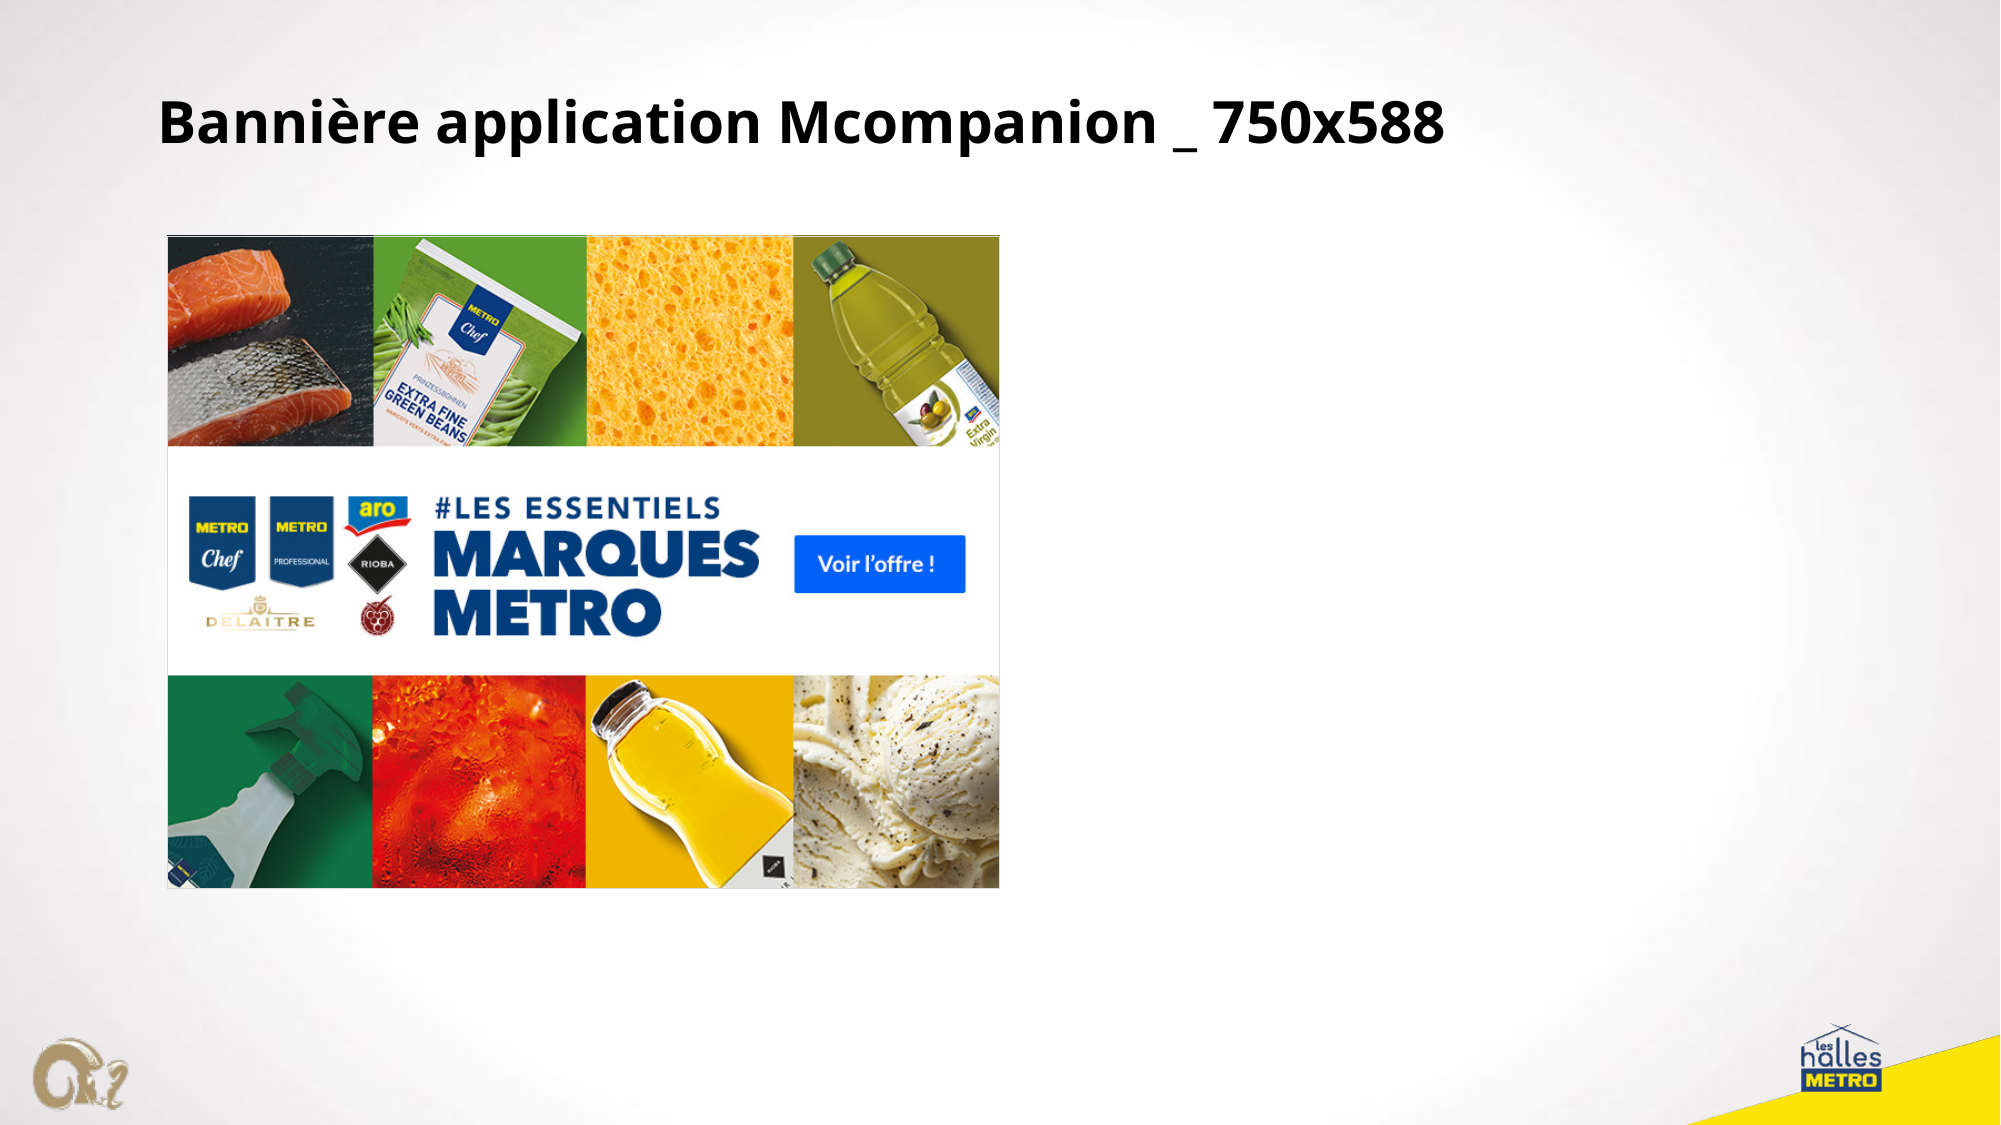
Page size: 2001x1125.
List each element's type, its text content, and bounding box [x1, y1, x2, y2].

picture [0, 0, 2001, 1125]
text_box Bannière application Mcompanion _ 750x588 [143, 78, 1791, 163]
